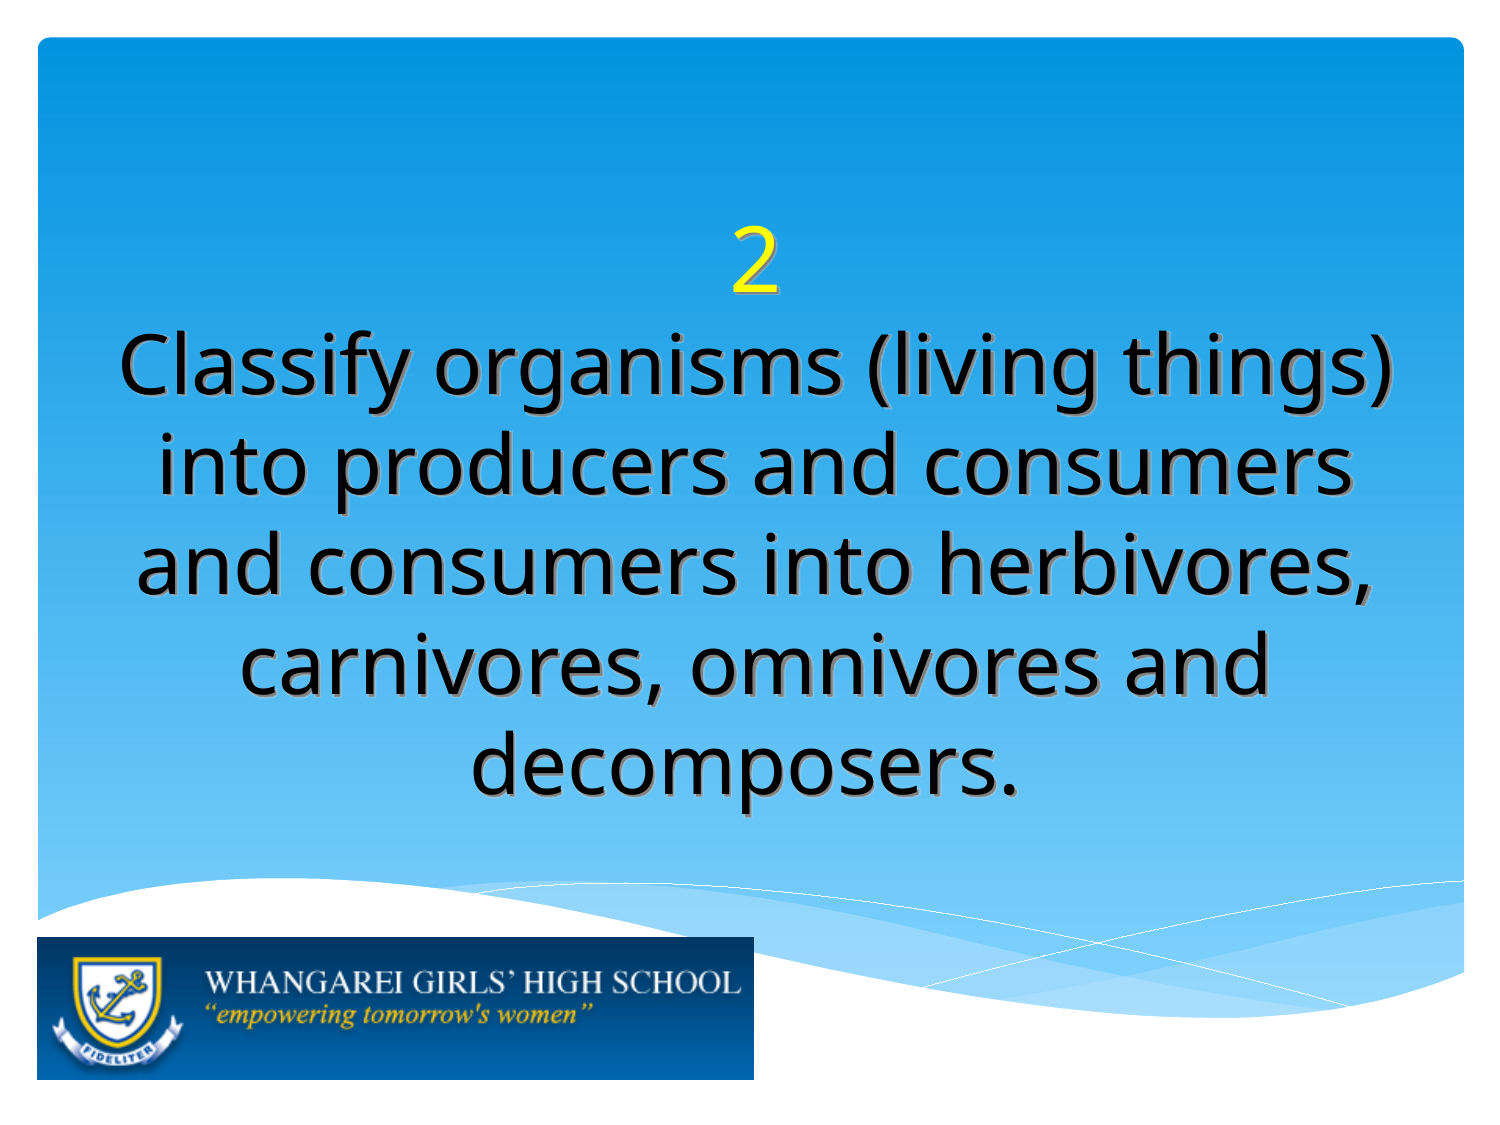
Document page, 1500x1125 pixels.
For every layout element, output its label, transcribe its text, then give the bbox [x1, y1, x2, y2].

picture [37, 937, 754, 1080]
text_box 2 Classify organisms (living things) into producers and consumers and consumers into herbivores, carnivores, omnivores and decomposers. [74, 99, 1438, 913]
